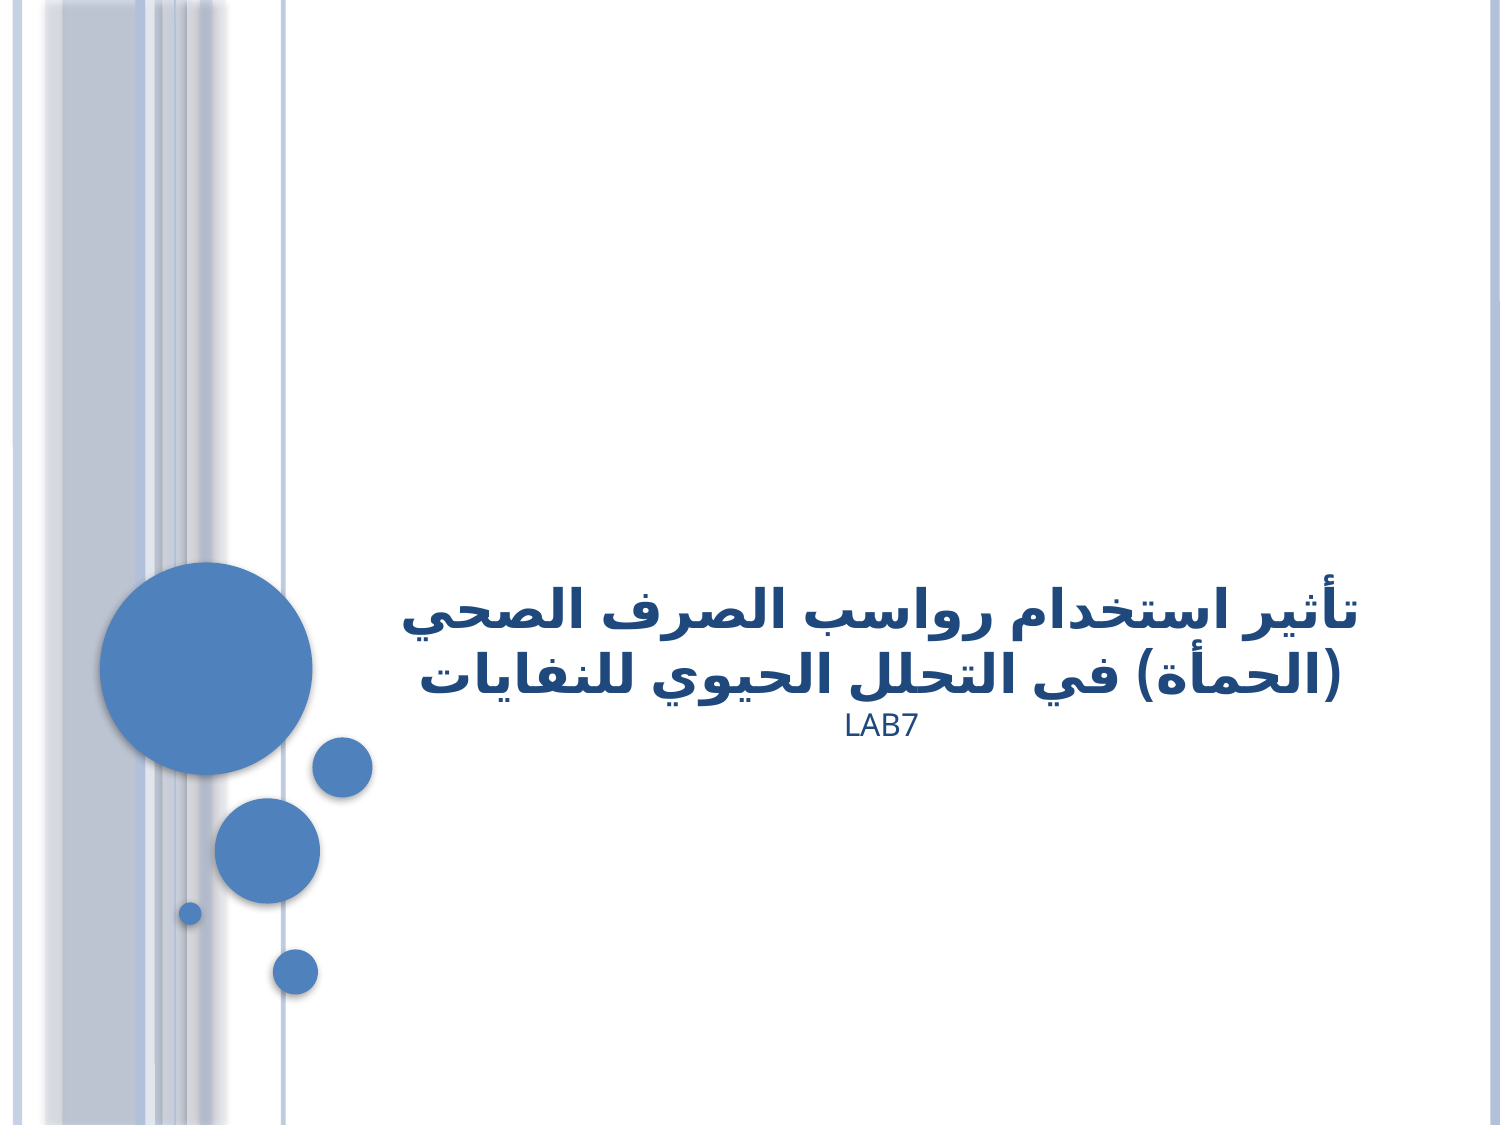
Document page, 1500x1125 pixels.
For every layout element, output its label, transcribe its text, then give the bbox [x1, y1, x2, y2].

title تأثير استخدام رواسب الصرف الصحي (الحمأة) في التحلل الحيوي للنفايات lab7 [375, 512, 1388, 824]
